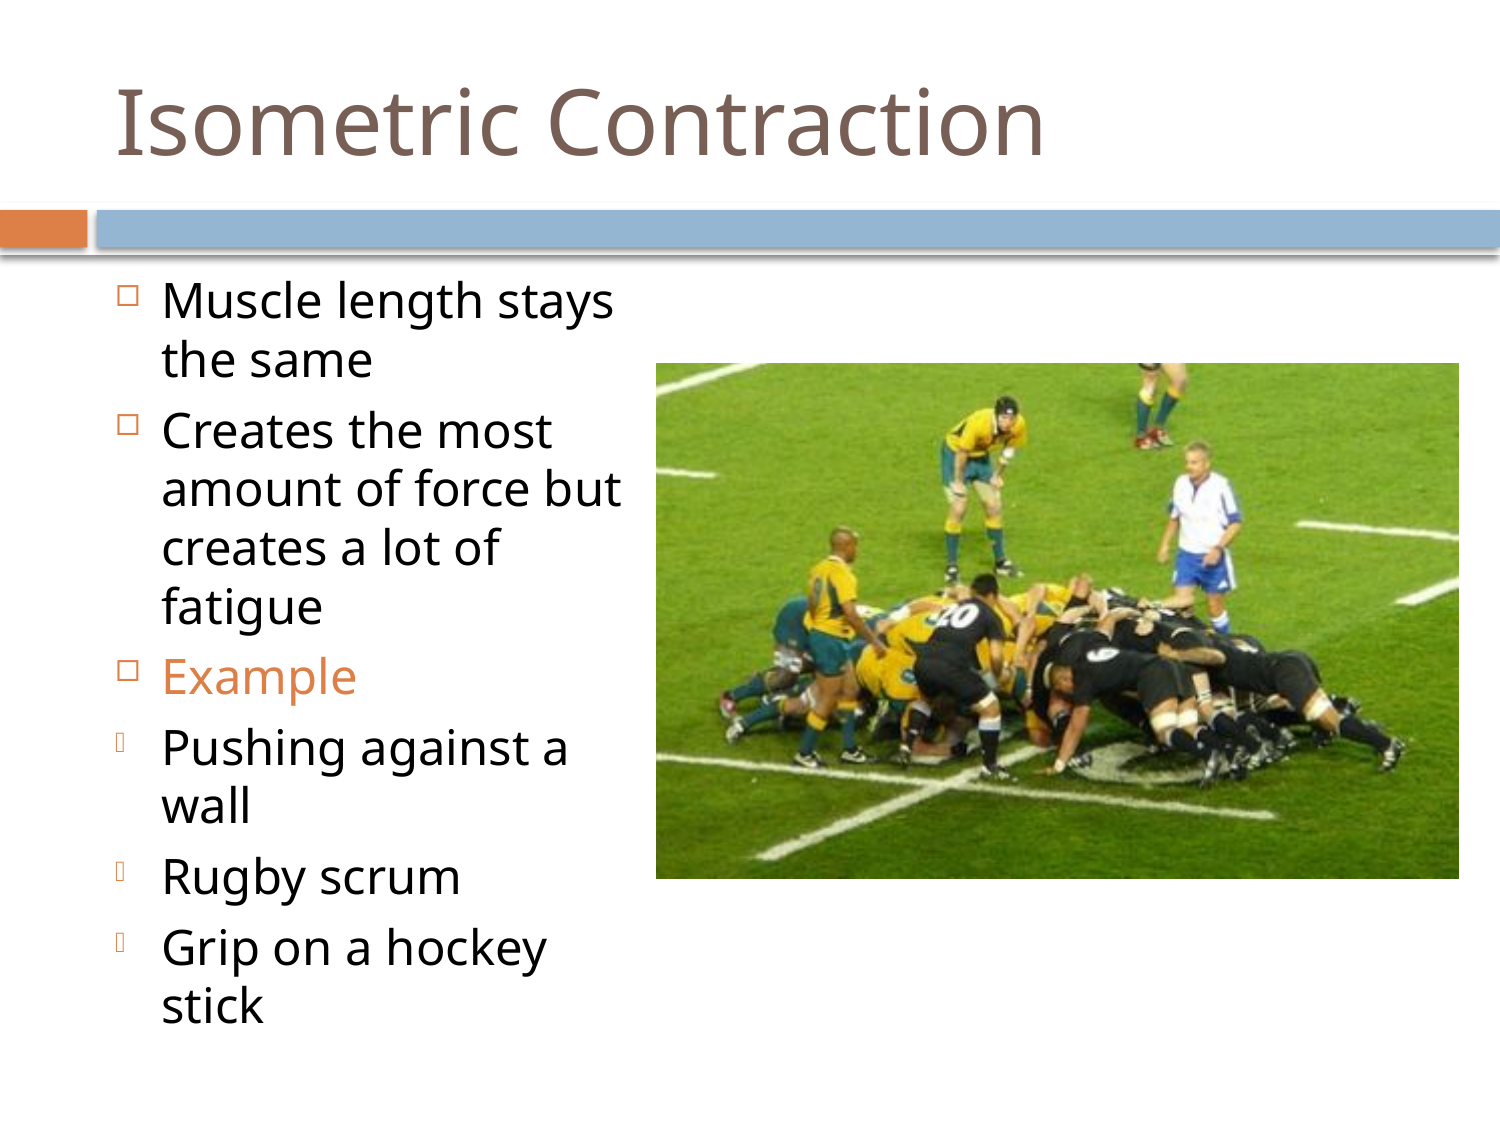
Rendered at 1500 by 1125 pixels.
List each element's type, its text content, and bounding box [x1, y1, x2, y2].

title Isometric Contraction [100, 37, 1438, 200]
picture [655, 362, 1459, 880]
list Muscle length stays the same Creates the most amount of force but creates a lot of fatigue Example Pushing against a wall Rugby scrum Grip on a hockey stick [100, 262, 668, 1043]
